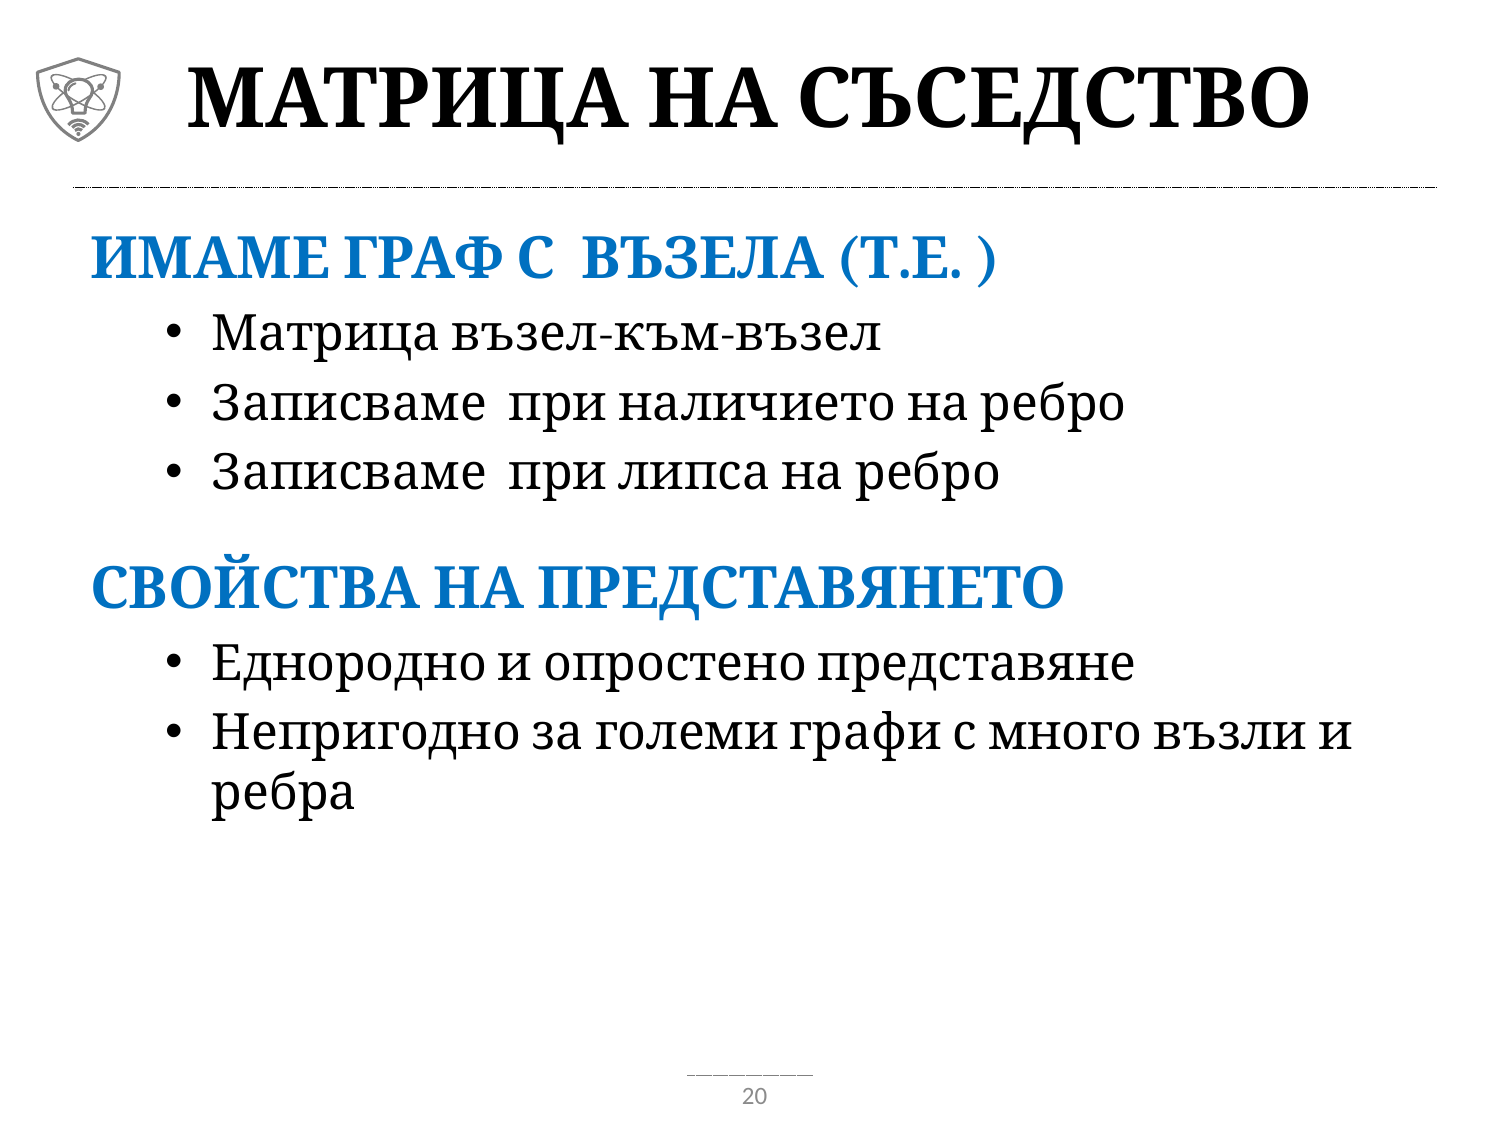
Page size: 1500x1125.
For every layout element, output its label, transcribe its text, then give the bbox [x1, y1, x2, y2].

slide_number 20 [579, 1065, 930, 1125]
title Матрица на съседство [0, 0, 1500, 188]
